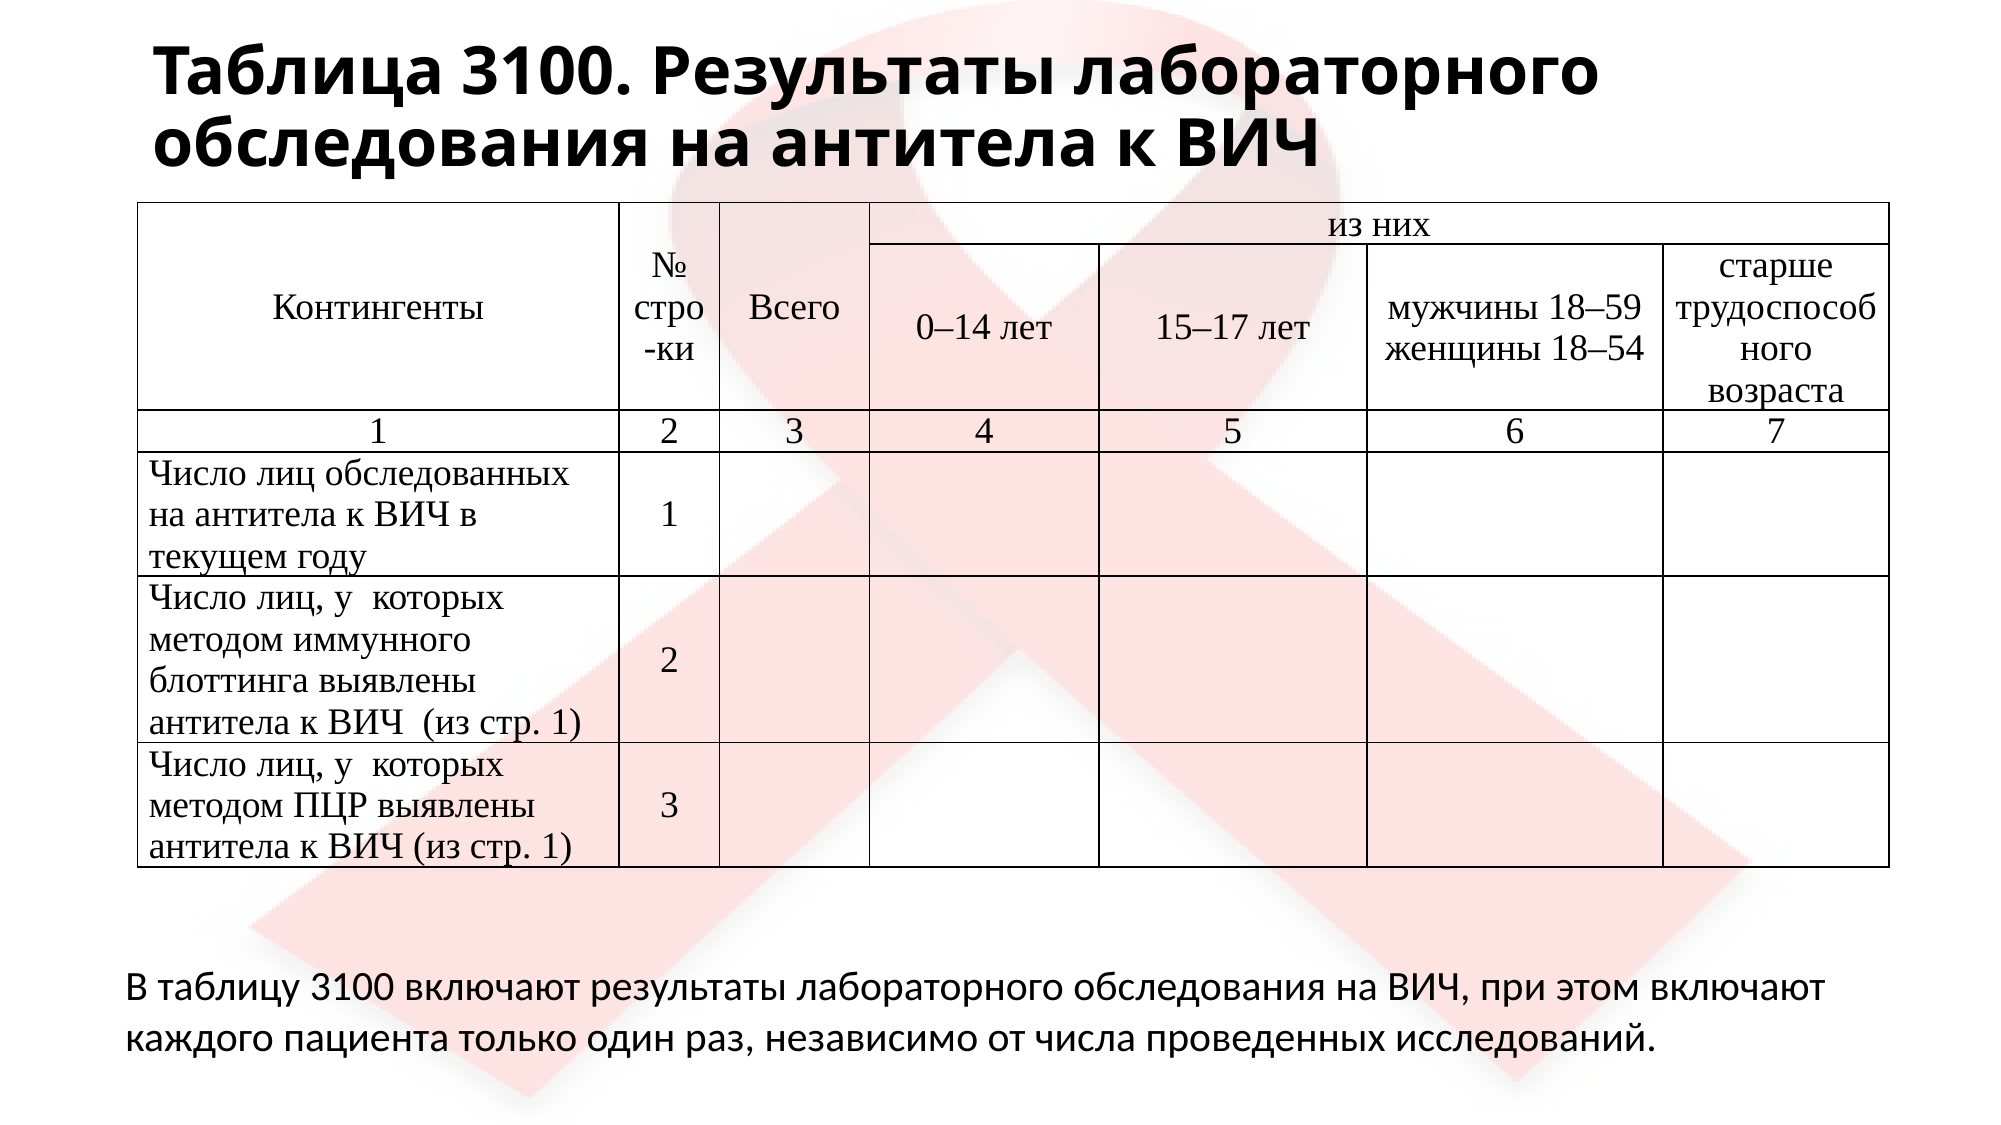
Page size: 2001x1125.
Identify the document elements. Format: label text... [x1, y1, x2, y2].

table_cell [720, 577, 869, 742]
table_cell Число лиц, у которых методом иммунного блоттинга выявлены антитела к ВИЧ (из стр. 1) [138, 577, 618, 742]
text_box В таблицу 3100 включают результаты лабораторного обследования на ВИЧ, при этом включают каждого пациента только один раз, независимо от числа проведенных исследований. [110, 951, 1950, 1067]
table_cell 2 [620, 577, 719, 742]
table_cell [870, 453, 1098, 575]
table_header Контингенты [138, 203, 618, 409]
table_cell [720, 743, 869, 866]
table_cell Число лиц, у которых методом ПЦР выявлены антитела к ВИЧ (из стр. 1) [138, 743, 618, 866]
table_cell [1100, 743, 1366, 866]
table_cell 1 [620, 453, 719, 575]
table_header из них [870, 203, 1888, 243]
table_cell [1664, 743, 1888, 866]
table_cell [1664, 577, 1888, 742]
table_cell Число лиц обследованных на антитела к ВИЧ в текущем году [138, 453, 618, 575]
table_header № стро-ки [620, 203, 719, 409]
table_cell 7 [1664, 411, 1888, 451]
table_cell 5 [1100, 411, 1366, 451]
table_cell 3 [720, 411, 869, 451]
table_cell [1368, 453, 1662, 575]
table_cell [1100, 577, 1366, 742]
table_cell [870, 577, 1098, 742]
table_cell [1664, 453, 1888, 575]
table_cell [1100, 453, 1366, 575]
table_cell 6 [1368, 411, 1662, 451]
table_header Всего [720, 203, 869, 409]
table_cell 4 [870, 411, 1098, 451]
table_cell [1368, 743, 1662, 866]
table_cell [1368, 577, 1662, 742]
table_cell мужчины 18–59 женщины 18–54 [1368, 245, 1662, 409]
title Таблица 3100. Результаты лабораторного обследования на антитела к ВИЧ [137, 0, 1863, 202]
table_cell [870, 743, 1098, 866]
table_cell 15–17 лет [1100, 245, 1366, 409]
table_cell старше трудоспособного возраста [1664, 245, 1888, 409]
table_cell [720, 453, 869, 575]
table_cell 3 [620, 743, 719, 866]
table_cell 1 [138, 411, 618, 451]
table_cell 0–14 лет [870, 245, 1098, 409]
table_cell 2 [620, 411, 719, 451]
